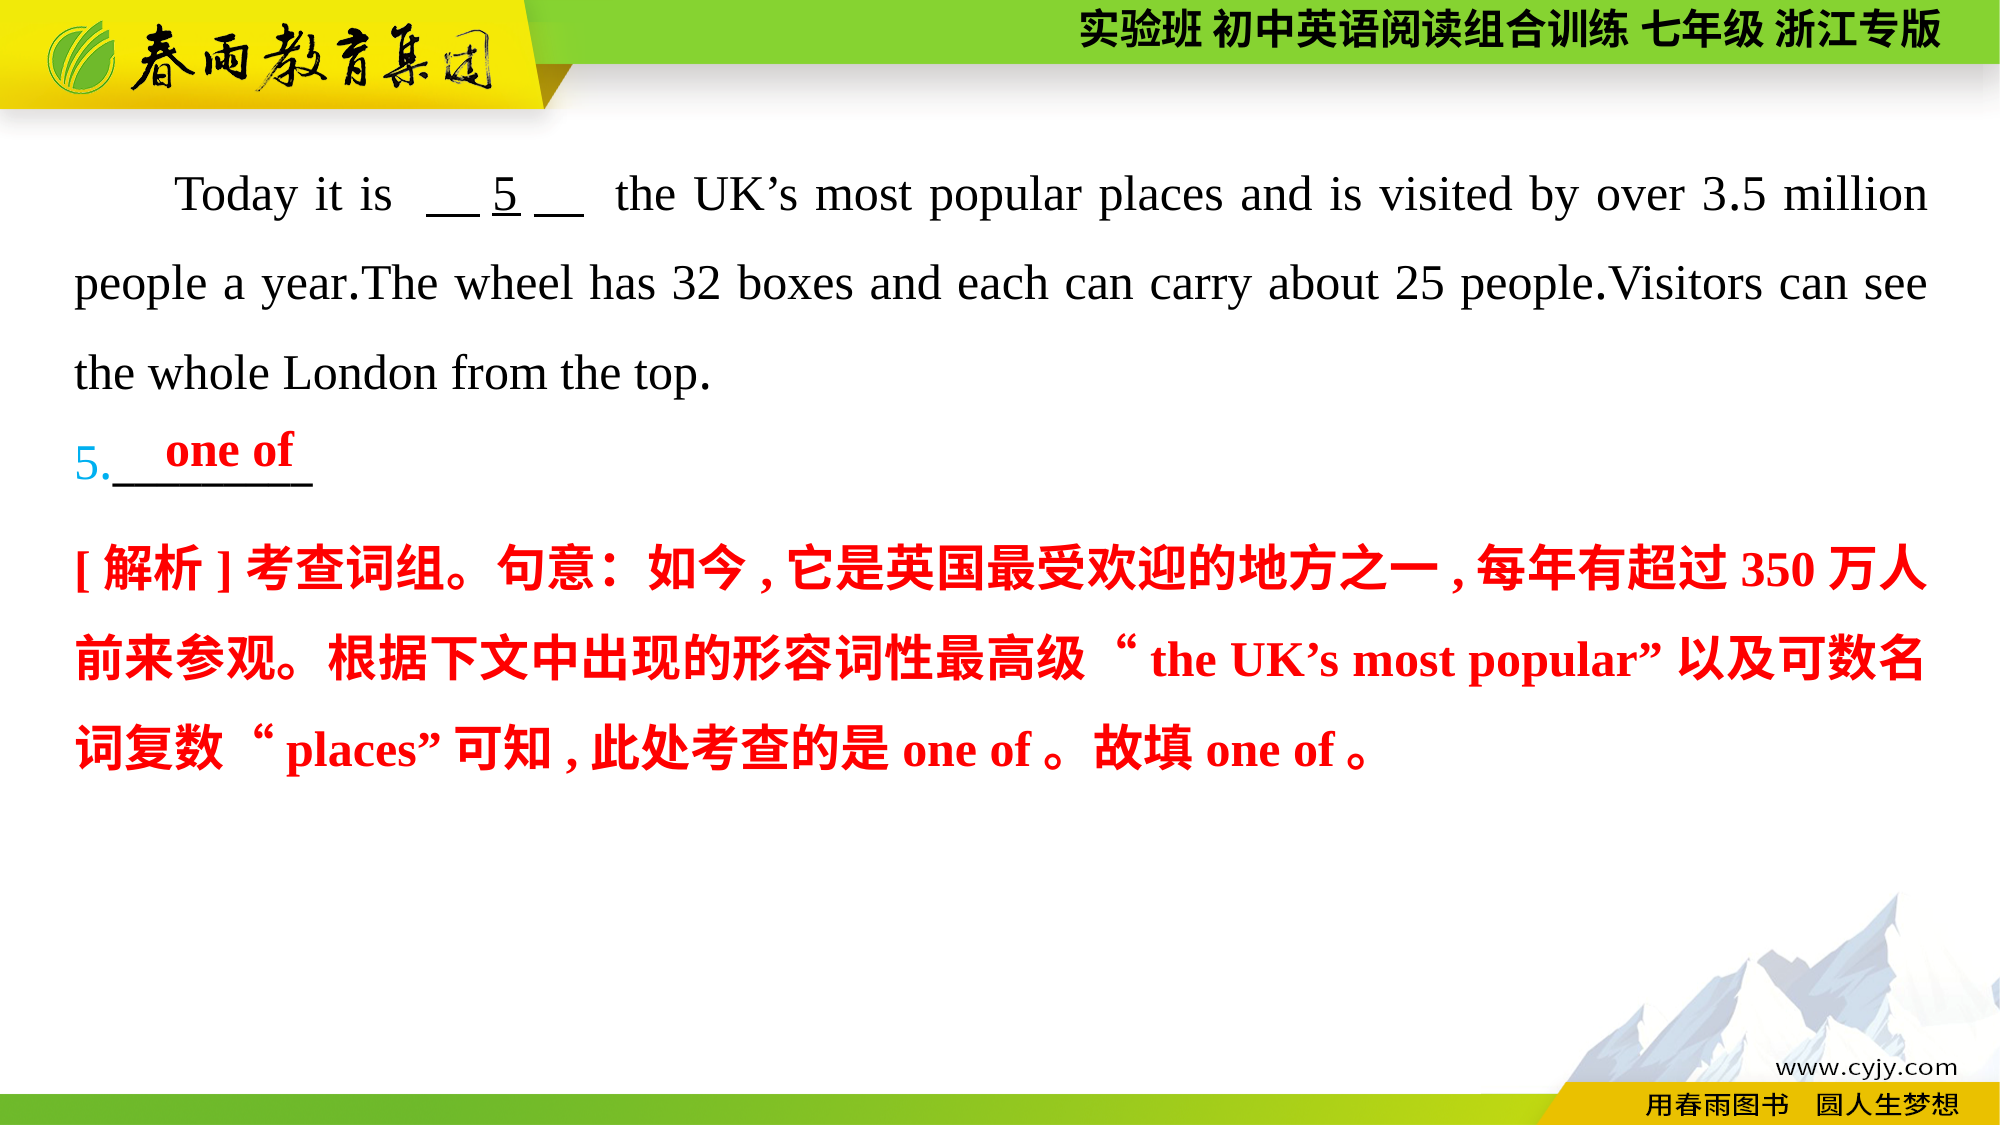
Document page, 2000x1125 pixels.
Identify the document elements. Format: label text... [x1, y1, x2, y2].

text_box [解析]考查词组。句意：如今,它是英国最受欢迎的地方之一,每年有超过350万人前来参观。根据下文中出现的形容词性最高级“the UK’s most popular”以及可数名词复数“places”可知,此处考查的是one of。故填one of。 [59, 498, 1944, 784]
list Today it is 5 the UK’s most popular places and is visited by over 3.5 million people a year.The wheel has 32 boxes and each can carry about 25 people.Visitors can see the whole London from the top. 5._________ [59, 122, 1944, 498]
text_box one of [150, 408, 310, 484]
picture [0, 0, 2000, 1125]
